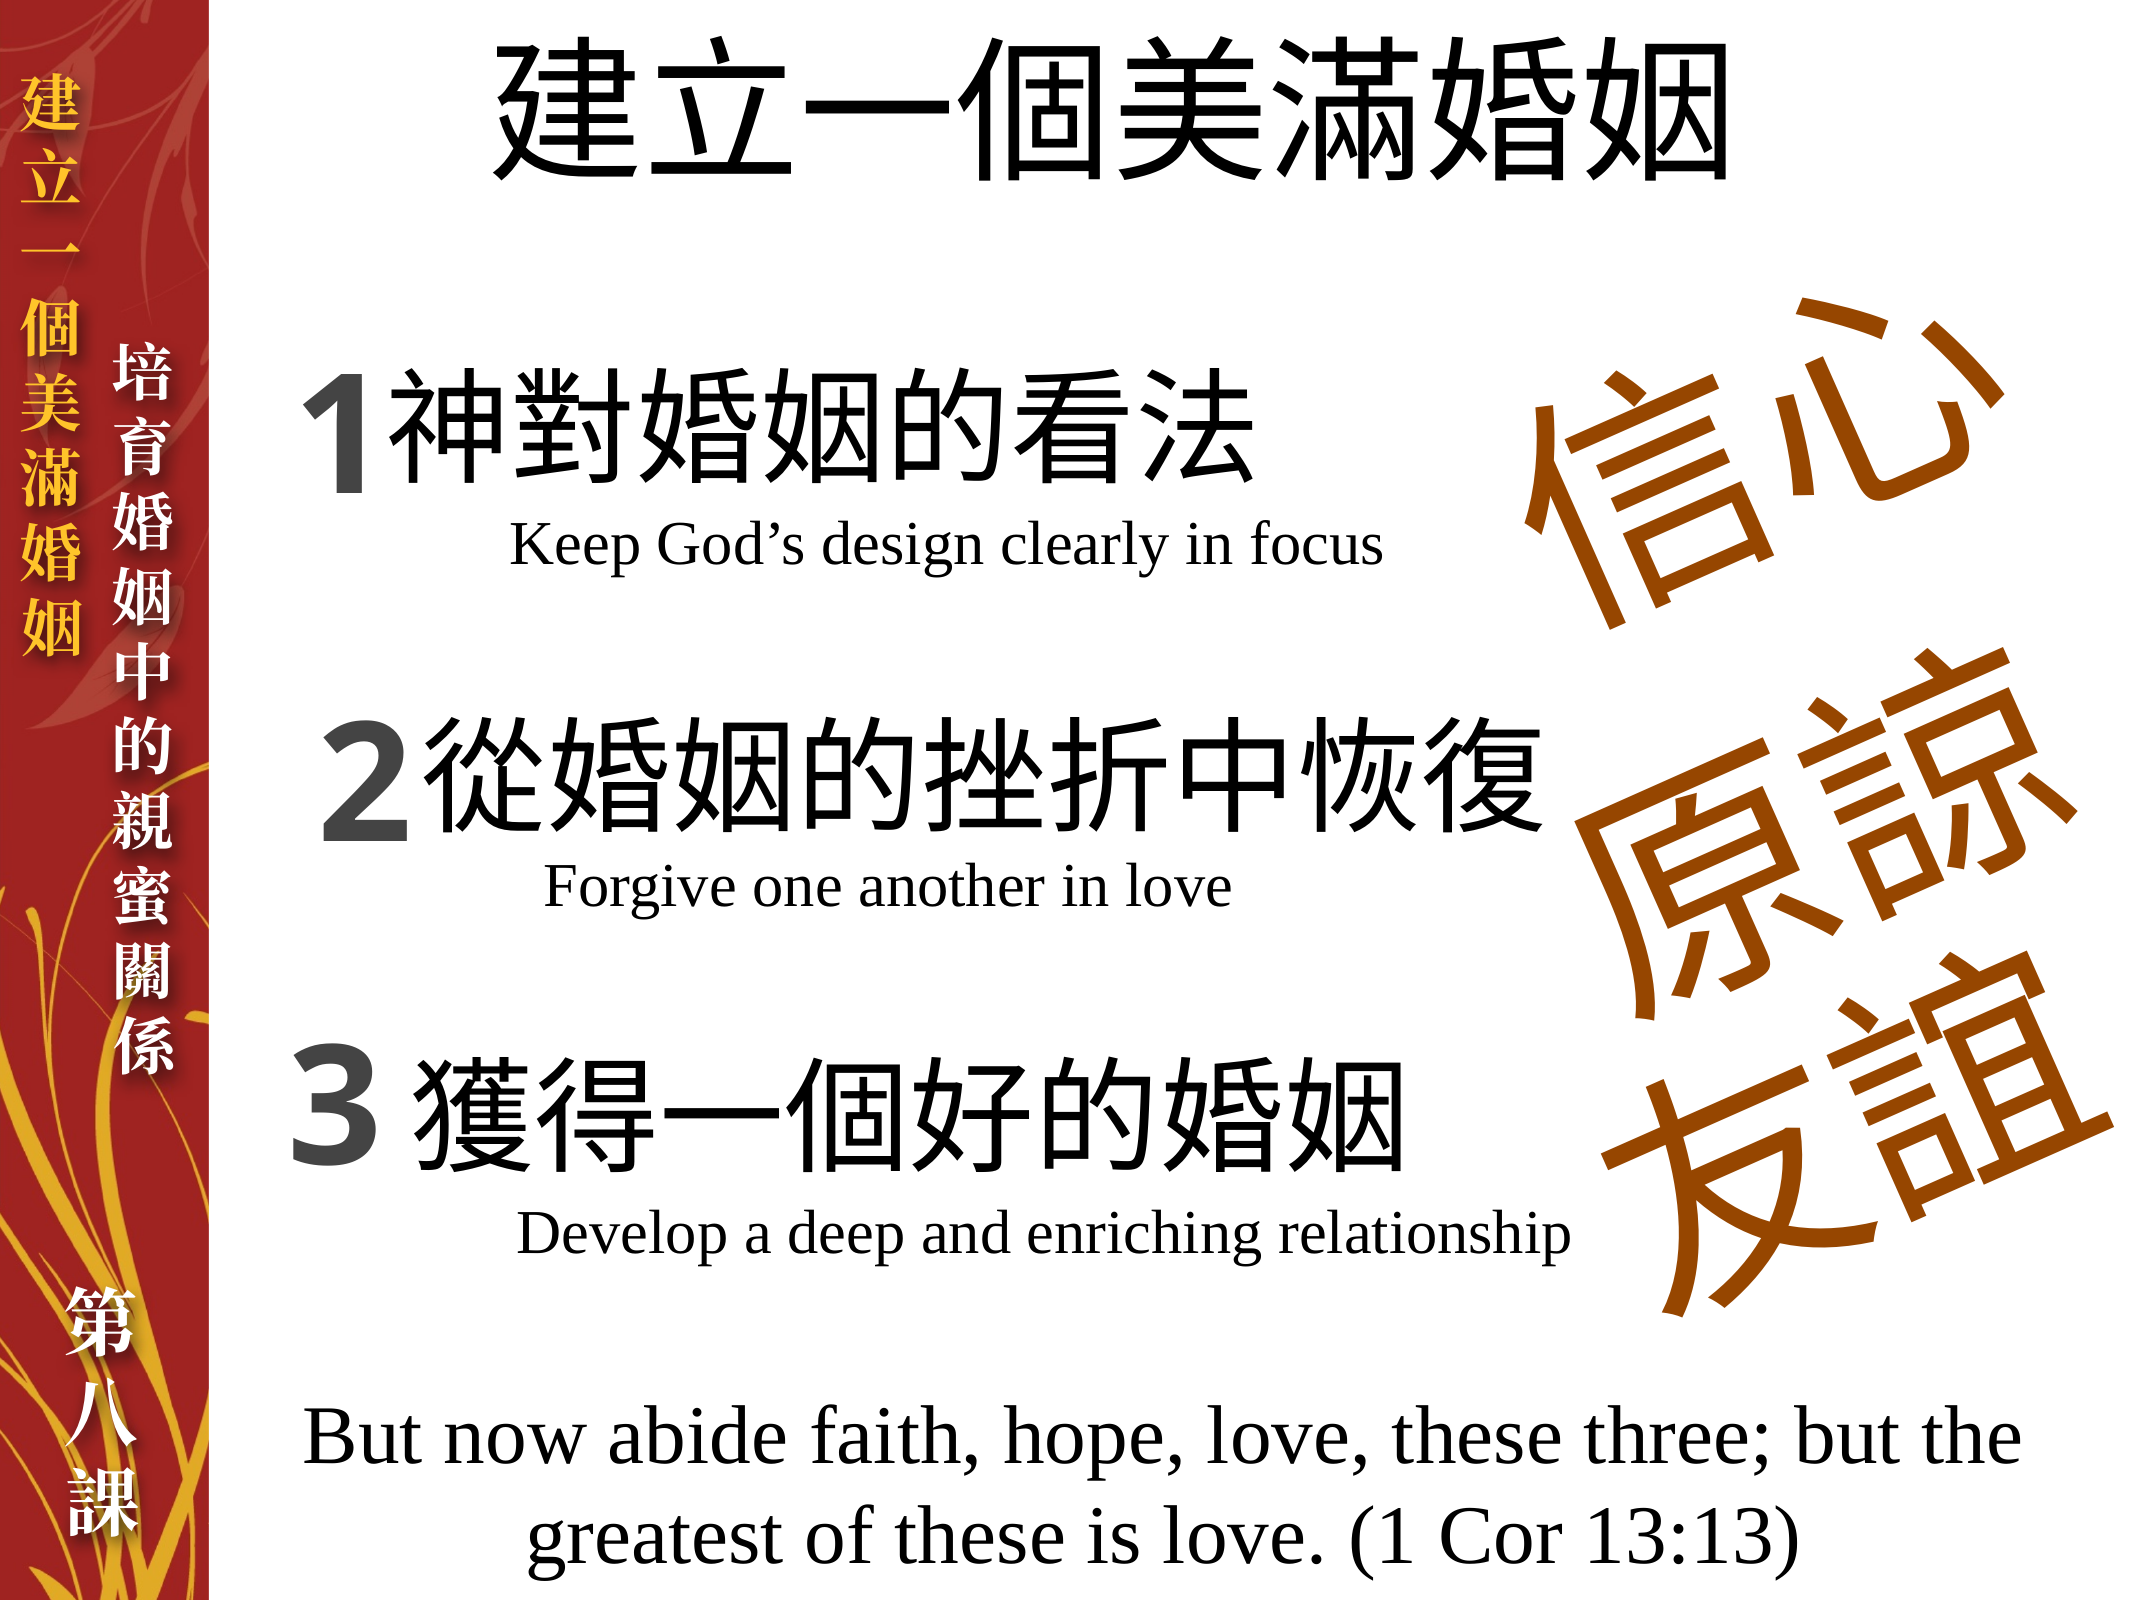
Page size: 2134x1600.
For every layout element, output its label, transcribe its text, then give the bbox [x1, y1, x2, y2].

picture [0, 0, 208, 1600]
text_box 建立一個美滿婚姻 [478, 3, 1746, 172]
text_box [277, 174, 2051, 647]
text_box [271, 864, 2134, 1336]
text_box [301, 564, 2114, 861]
text_box But now abide faith, hope, love, these three; but the greatest of these is love. (1 Cor 13:13) [243, 1371, 2085, 1589]
